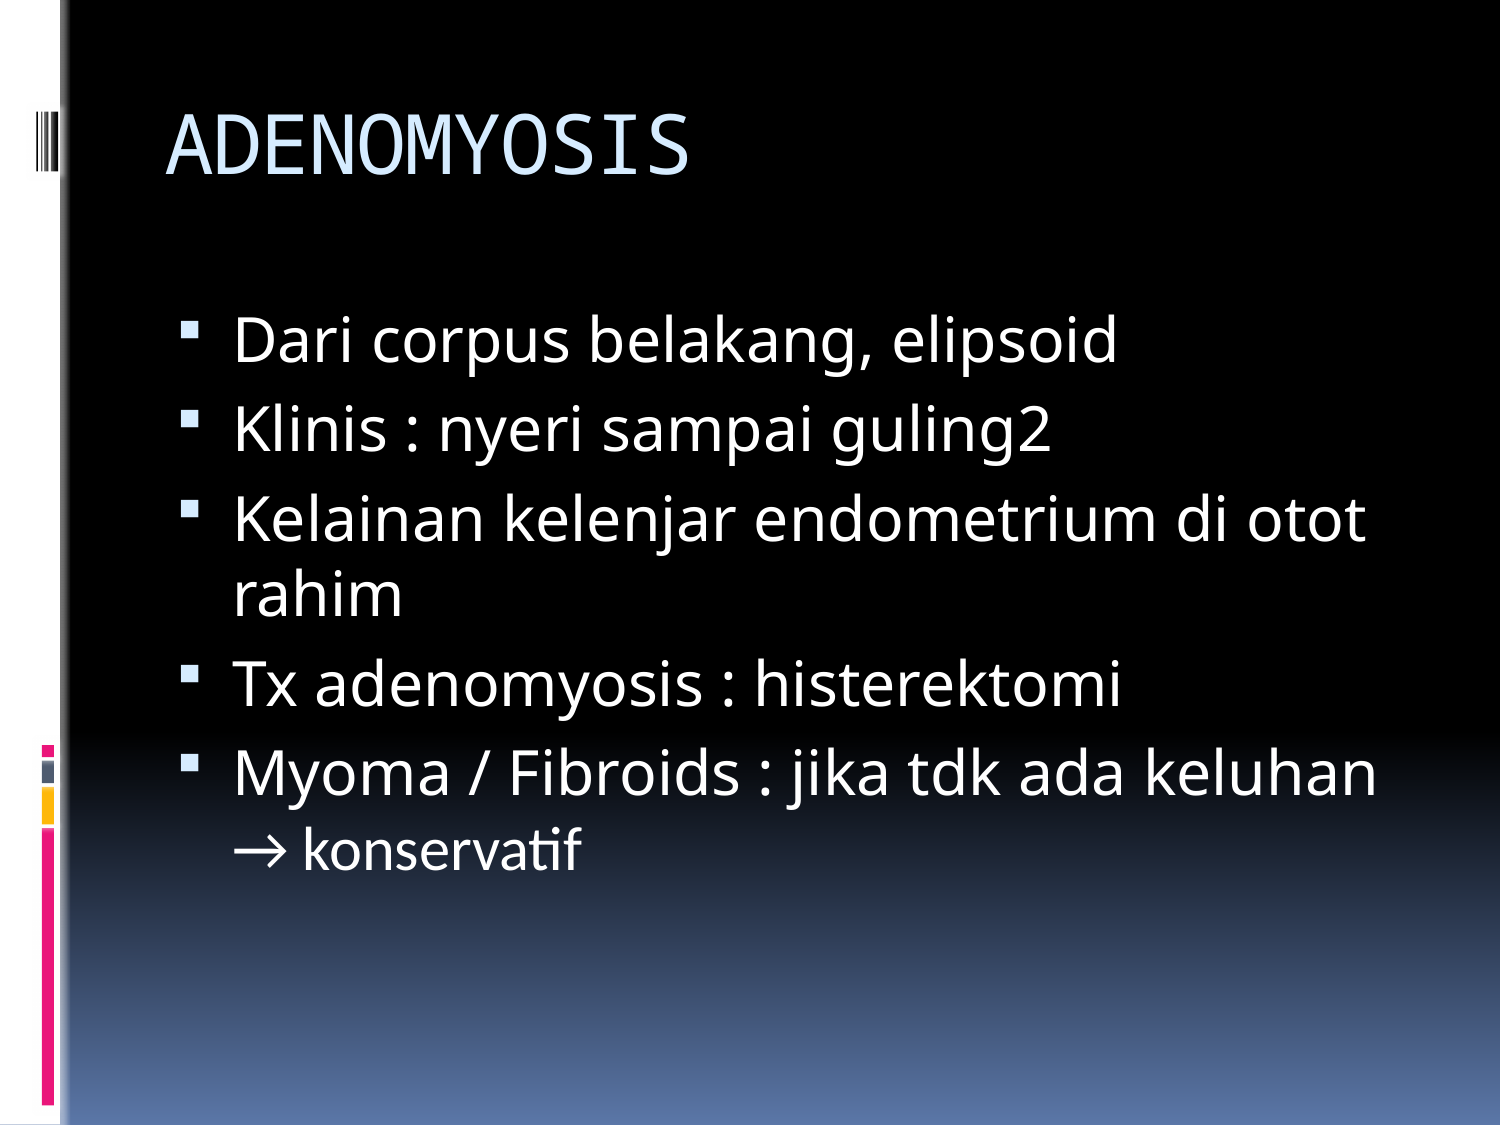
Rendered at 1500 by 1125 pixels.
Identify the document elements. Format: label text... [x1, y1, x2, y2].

list Dari corpus belakang, elipsoid Klinis : nyeri sampai guling2 Kelainan kelenjar endometrium di otot rahim Tx adenomyosis : histerektomi Myoma / Fibroids : jika tdk ada keluhan → konservatif [150, 292, 1425, 1043]
title ADENOMYOSIS [150, 83, 1425, 234]
